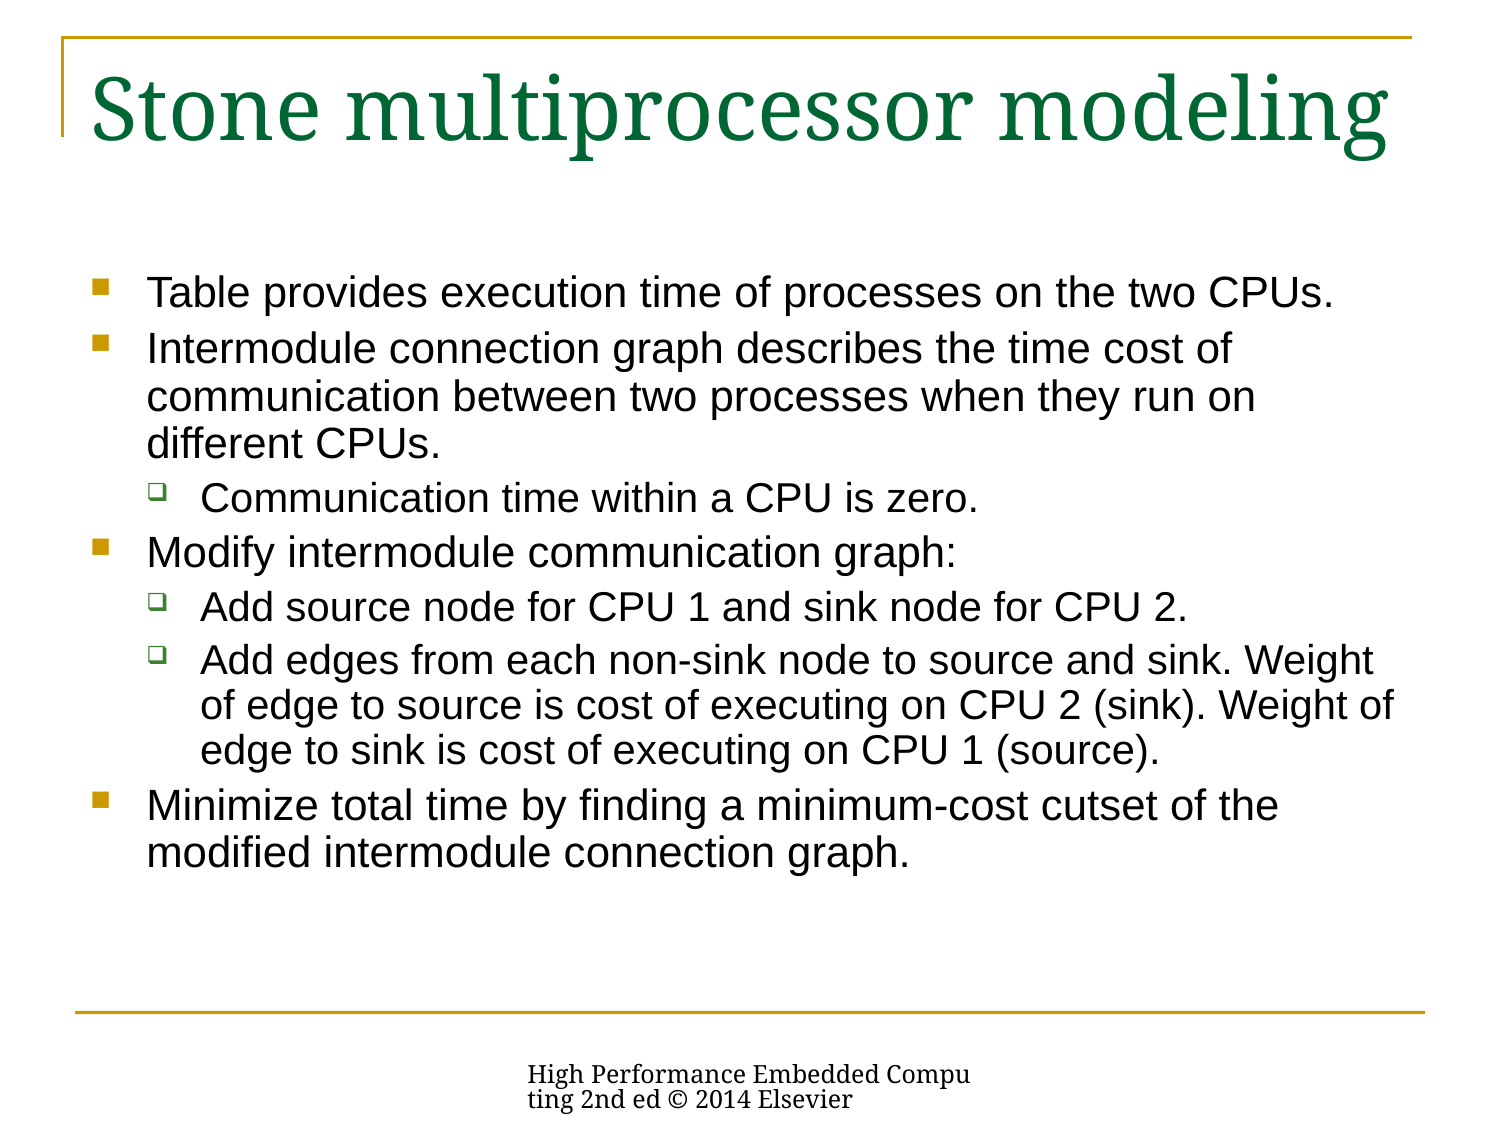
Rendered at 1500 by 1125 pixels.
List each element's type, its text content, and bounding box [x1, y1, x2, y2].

footer High Performance Embedded Computing 2nd ed © 2014 Elsevier [512, 1025, 988, 1100]
title Stone multiprocessor modeling [75, 45, 1425, 233]
list Table provides execution time of processes on the two CPUs. Intermodule connection graph describes the time cost of communication between two processes when they run on different CPUs. Communication time within a CPU is zero. Modify intermodule communication graph: Add source node for CPU 1 and sink node for CPU 2. Add edges from each non-sink node to source and sink. Weight of edge to source is cost of executing on CPU 2 (sink). Weight of edge to sink is cost of executing on CPU 1 (source). Minimize total time by finding a minimum-cost cutset of the modified intermodule connection graph. [75, 262, 1425, 1006]
